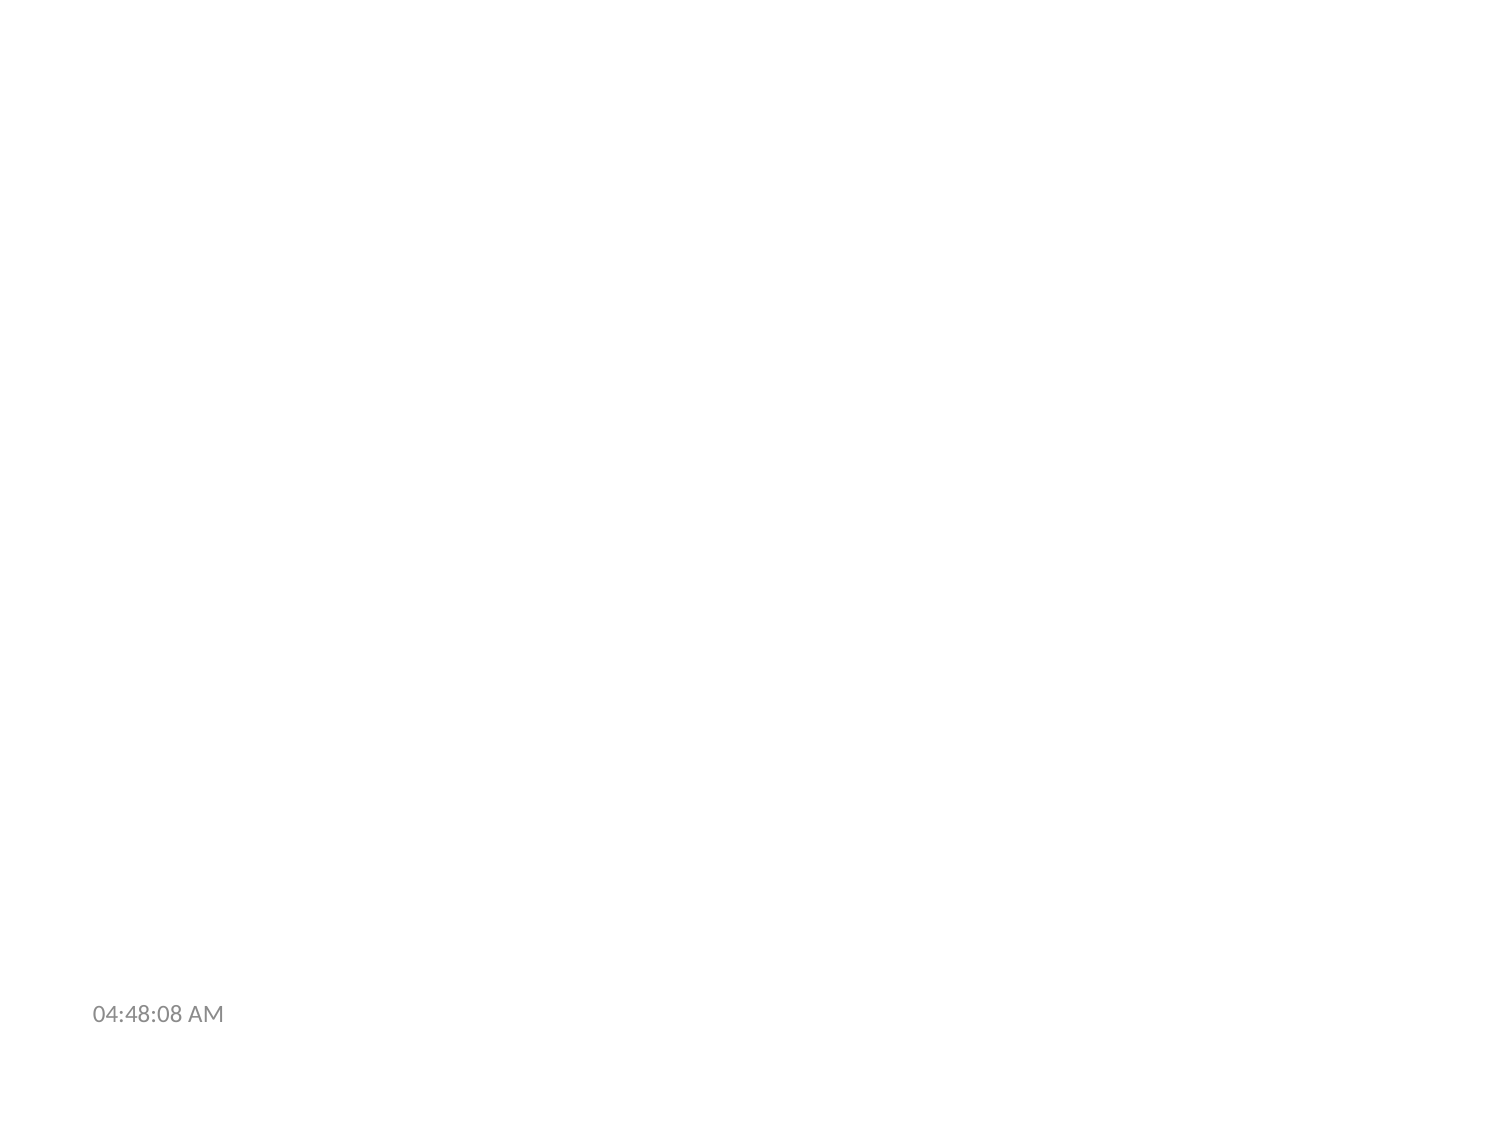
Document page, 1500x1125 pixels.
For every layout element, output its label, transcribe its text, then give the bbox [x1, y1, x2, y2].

text_box 3:35:09 PM [77, 982, 428, 1043]
